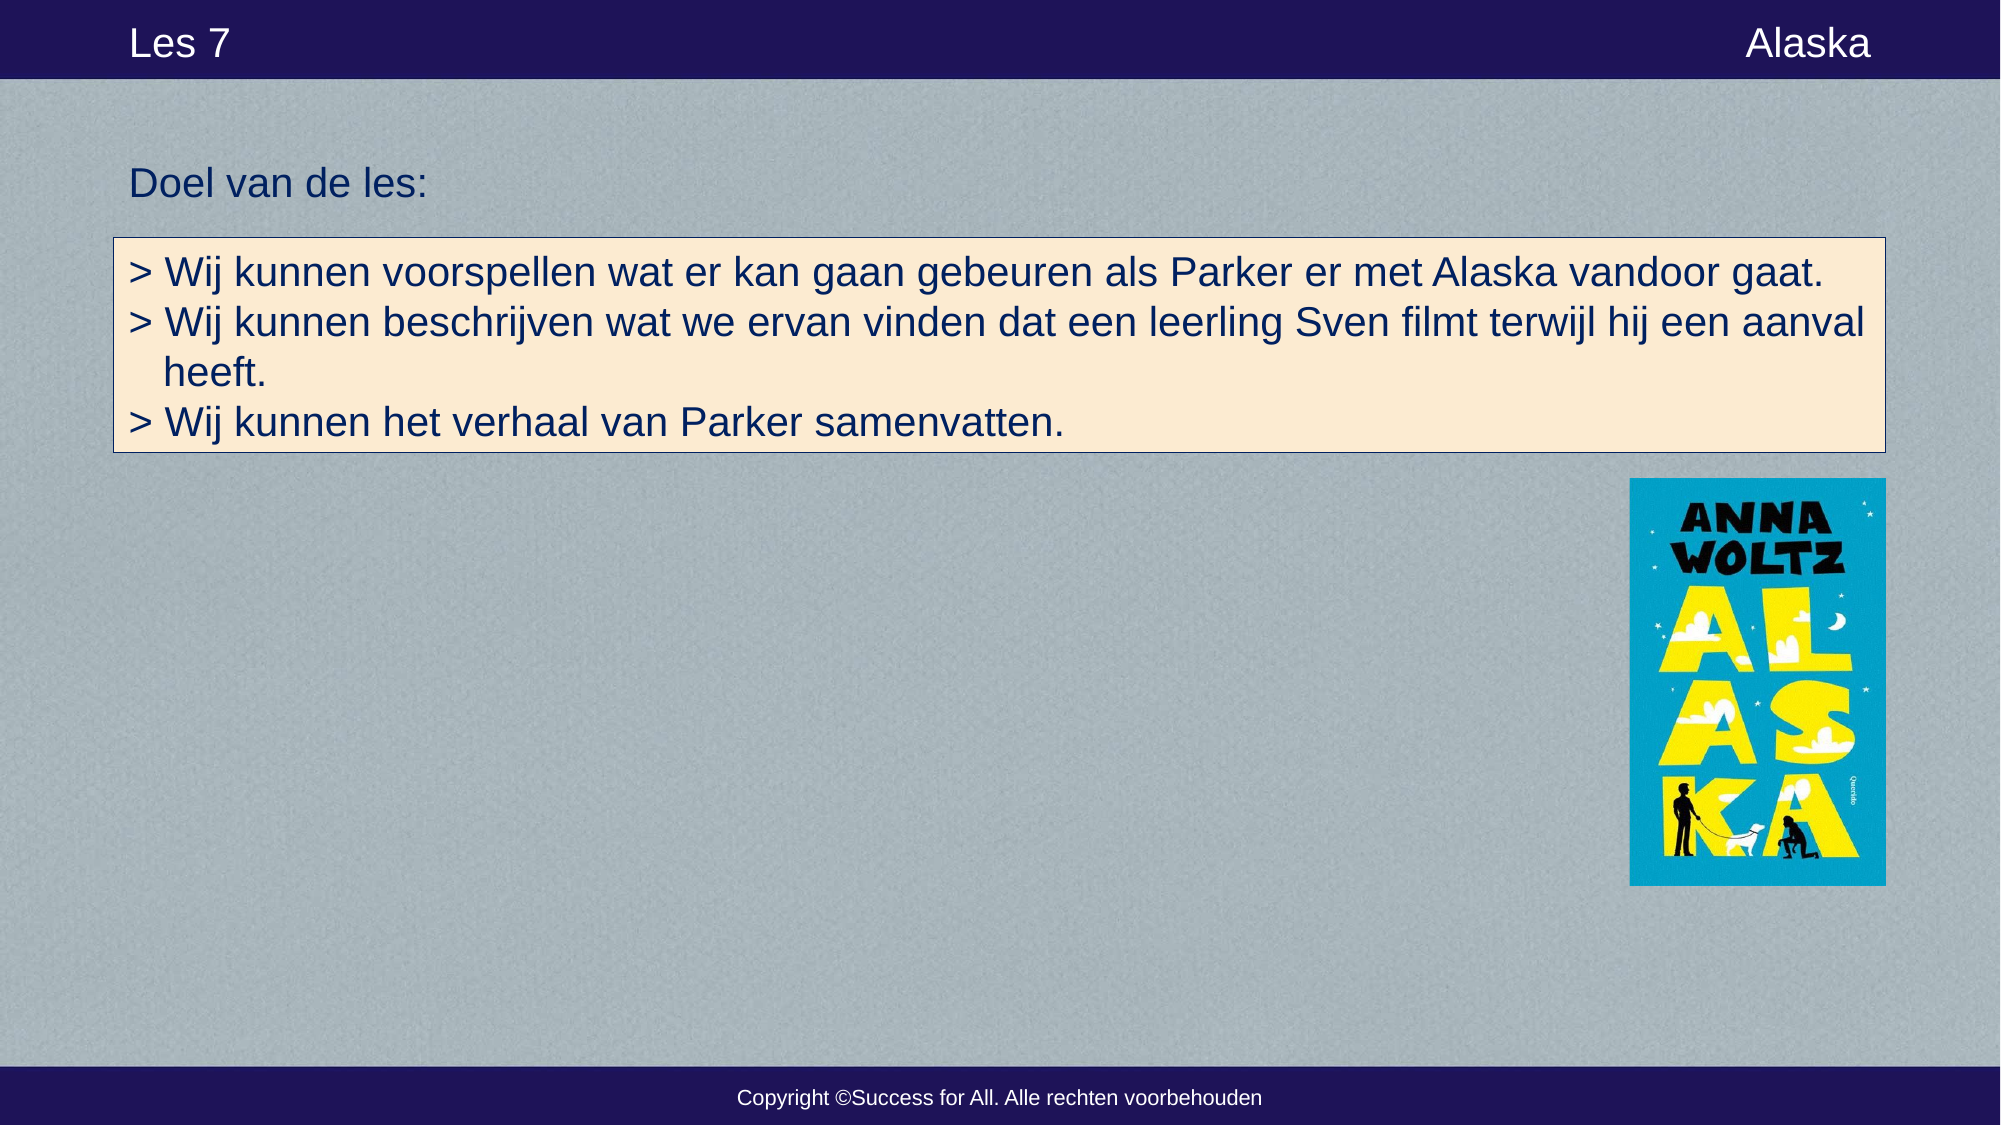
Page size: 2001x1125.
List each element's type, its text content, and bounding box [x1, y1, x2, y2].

text_box > Wij kunnen voorspellen wat er kan gaan gebeuren als Parker er met Alaska vandoor gaat. > Wij kunnen beschrijven wat we ervan vinden dat een leerling Sven filmt terwijl hij een aanval heeft. > Wij kunnen het verhaal van Parker samenvatten. [113, 237, 1886, 453]
picture [0, 0, 2001, 1125]
text_box Copyright ©Success for All. Alle rechten voorbehouden [0, 1076, 2000, 1125]
text_box Doel van de les: [113, 148, 1635, 214]
text_box Alaska [999, 8, 1886, 73]
text_box Les 7 [114, 8, 354, 73]
